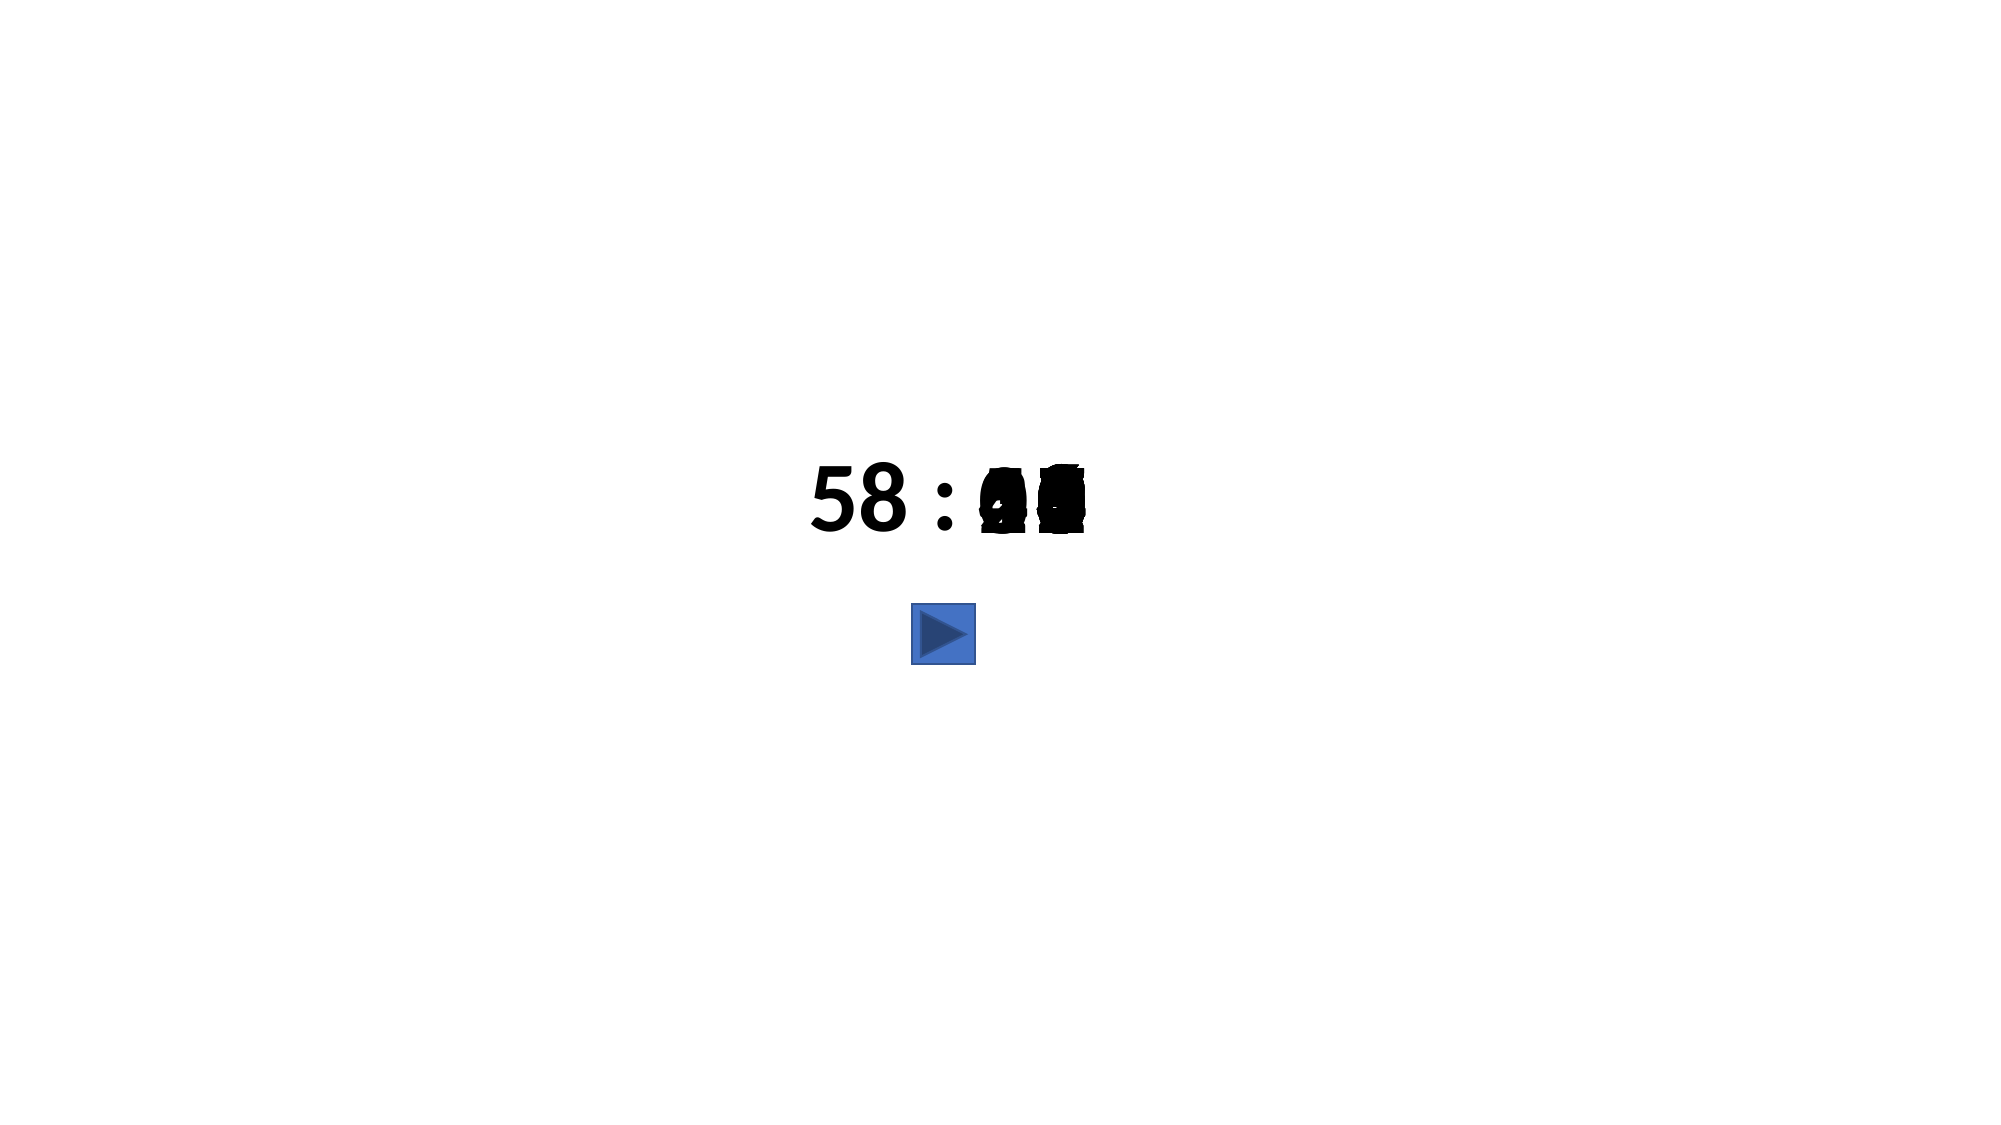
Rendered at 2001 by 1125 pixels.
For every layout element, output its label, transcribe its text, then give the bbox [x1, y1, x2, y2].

slide_number 57 [784, 461, 925, 522]
